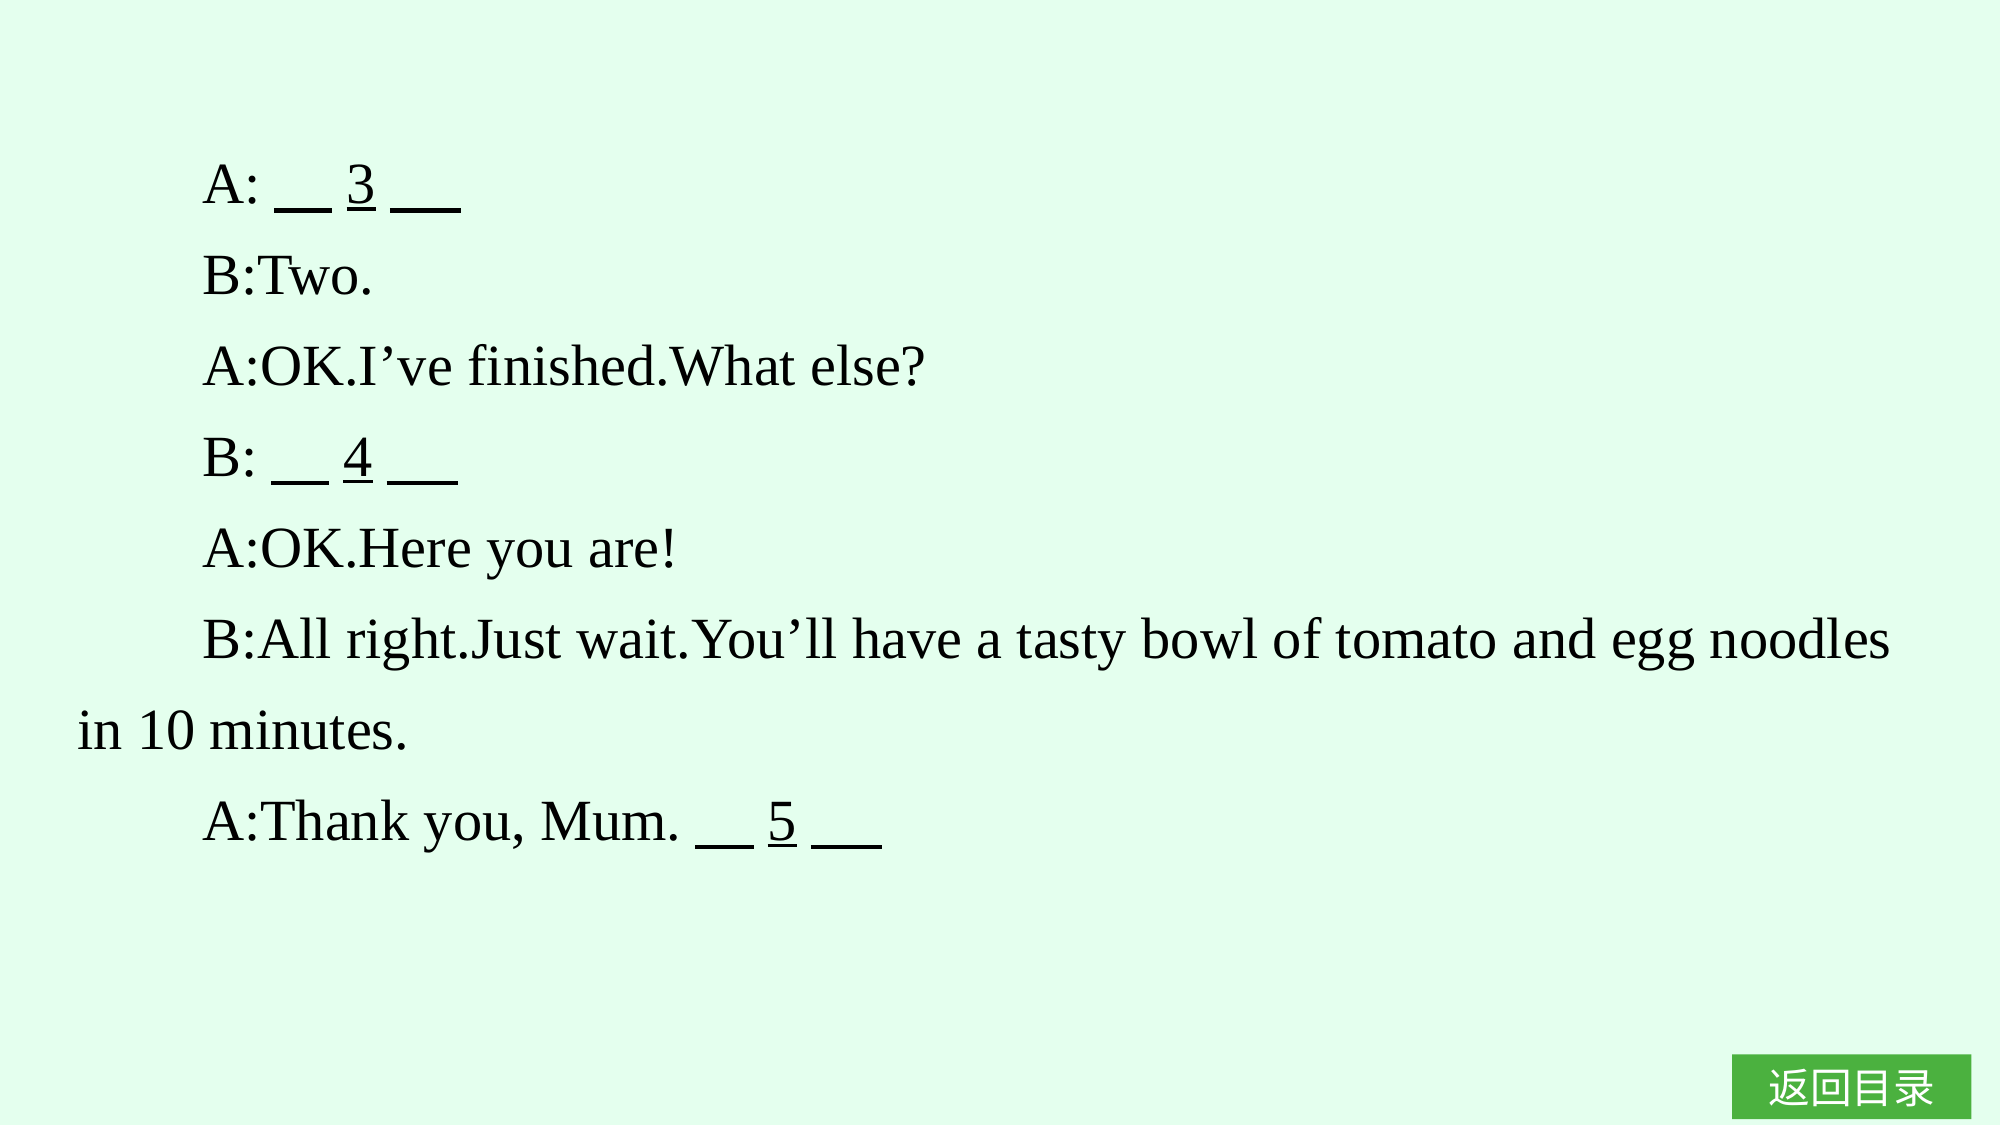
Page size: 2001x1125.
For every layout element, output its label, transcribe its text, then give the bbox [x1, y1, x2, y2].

text_box A: 3 B:Two. A:OK.I’ve finished.What else? B: 4 A:OK.Here you are! B:All right.Just wait.You’ll have a tasty bowl of tomato and egg noodles in 10 minutes. A:Thank you, Mum. 5 [62, 117, 1938, 860]
